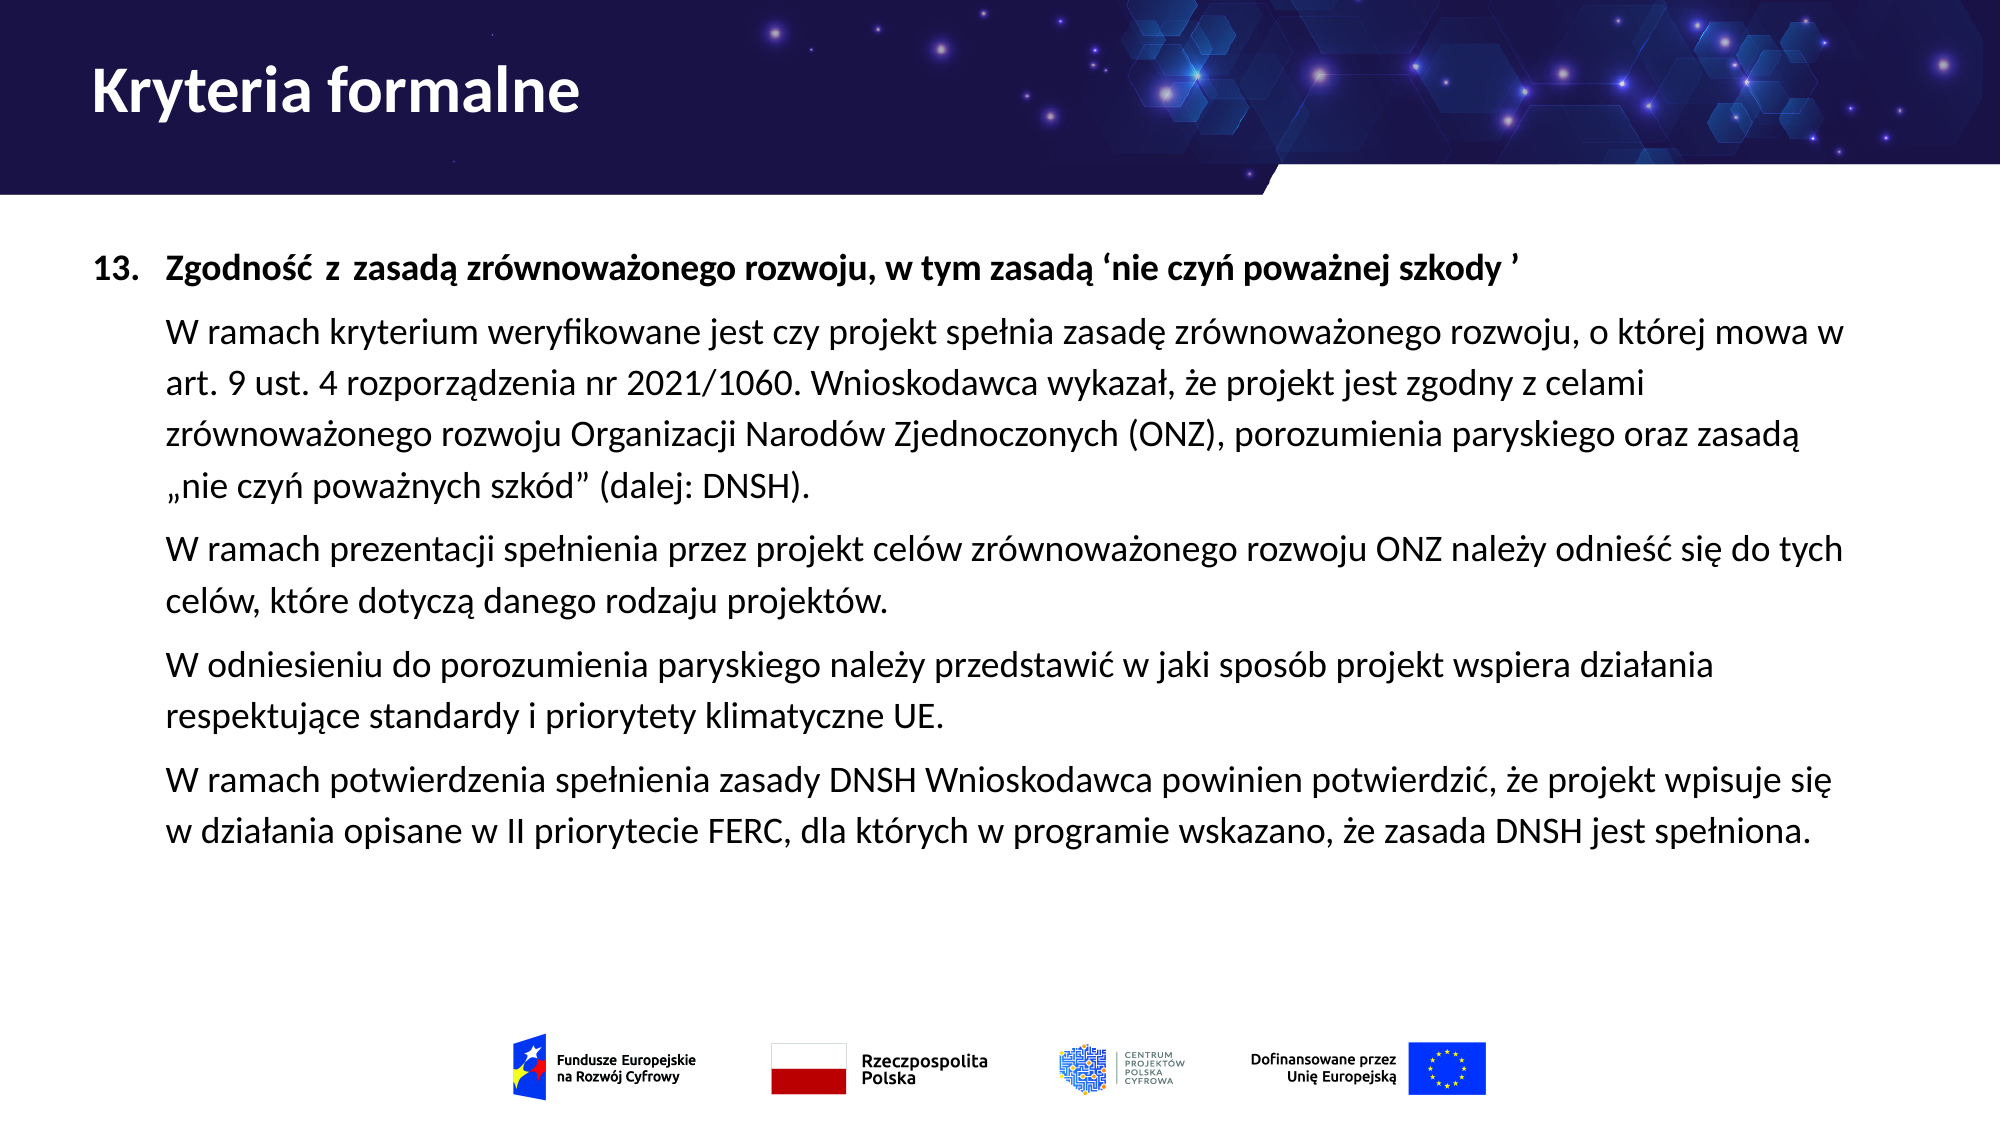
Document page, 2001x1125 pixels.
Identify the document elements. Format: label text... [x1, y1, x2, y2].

list 13. Zgodność z zasadą zrównoważonego rozwoju, w tym zasadą ‘nie czyń poważnej szkody ’ W ramach kryterium weryfikowane jest czy projekt spełnia zasadę zrównoważonego rozwoju, o której mowa w art. 9 ust. 4 rozporządzenia nr 2021/1060. Wnioskodawca wykazał, że projekt jest zgodny z celami zrównoważonego rozwoju Organizacji Narodów Zjednoczonych (ONZ), porozumienia paryskiego oraz zasadą „nie czyń poważnych szkód” (dalej: DNSH). W ramach prezentacji spełnienia przez projekt celów zrównoważonego rozwoju ONZ należy odnieść się do tych celów, które dotyczą danego rodzaju projektów. W odniesieniu do porozumienia paryskiego należy przedstawić w jaki sposób projekt wspiera działania respektujące standardy i priorytety klimatyczne UE. W ramach potwierdzenia spełnienia zasady DNSH Wnioskodawca powinien potwierdzić, że projekt wpisuje się w działania opisane w II priorytecie FERC, dla których w programie wskazano, że zasada DNSH jest spełniona. [77, 229, 1863, 997]
picture [491, 1011, 1509, 1122]
title Kryteria formalne [77, 46, 1863, 136]
picture [0, 0, 2000, 195]
